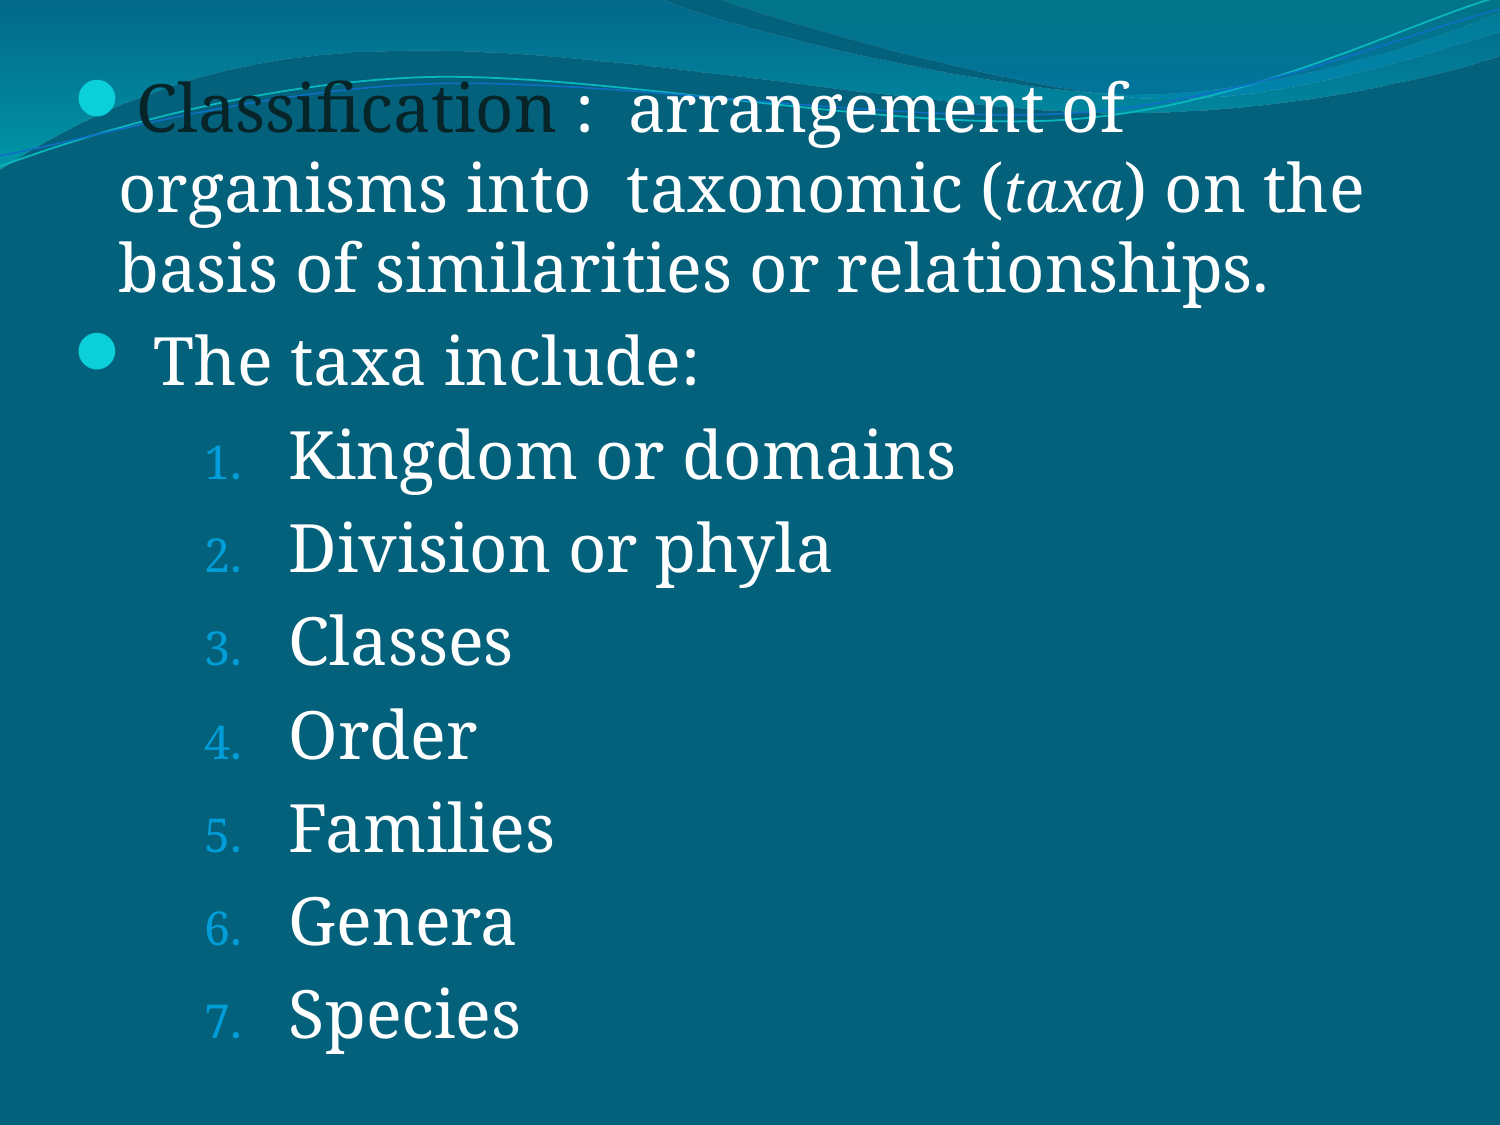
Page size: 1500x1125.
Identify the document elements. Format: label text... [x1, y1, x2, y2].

picture [424, 1005, 430, 1012]
picture [436, 1005, 454, 1037]
list Classification : arrangement of organisms into taxonomic (taxa) on the basis of similarities or relationships. The taxa include: Kingdom or domains Division or phyla Classes Order Families Genera Species [58, 58, 1425, 1005]
picture [327, 1005, 362, 1053]
picture [495, 1005, 517, 1038]
picture [292, 1005, 320, 1038]
picture [459, 1005, 487, 1038]
picture [405, 1005, 430, 1038]
picture [370, 1005, 398, 1038]
